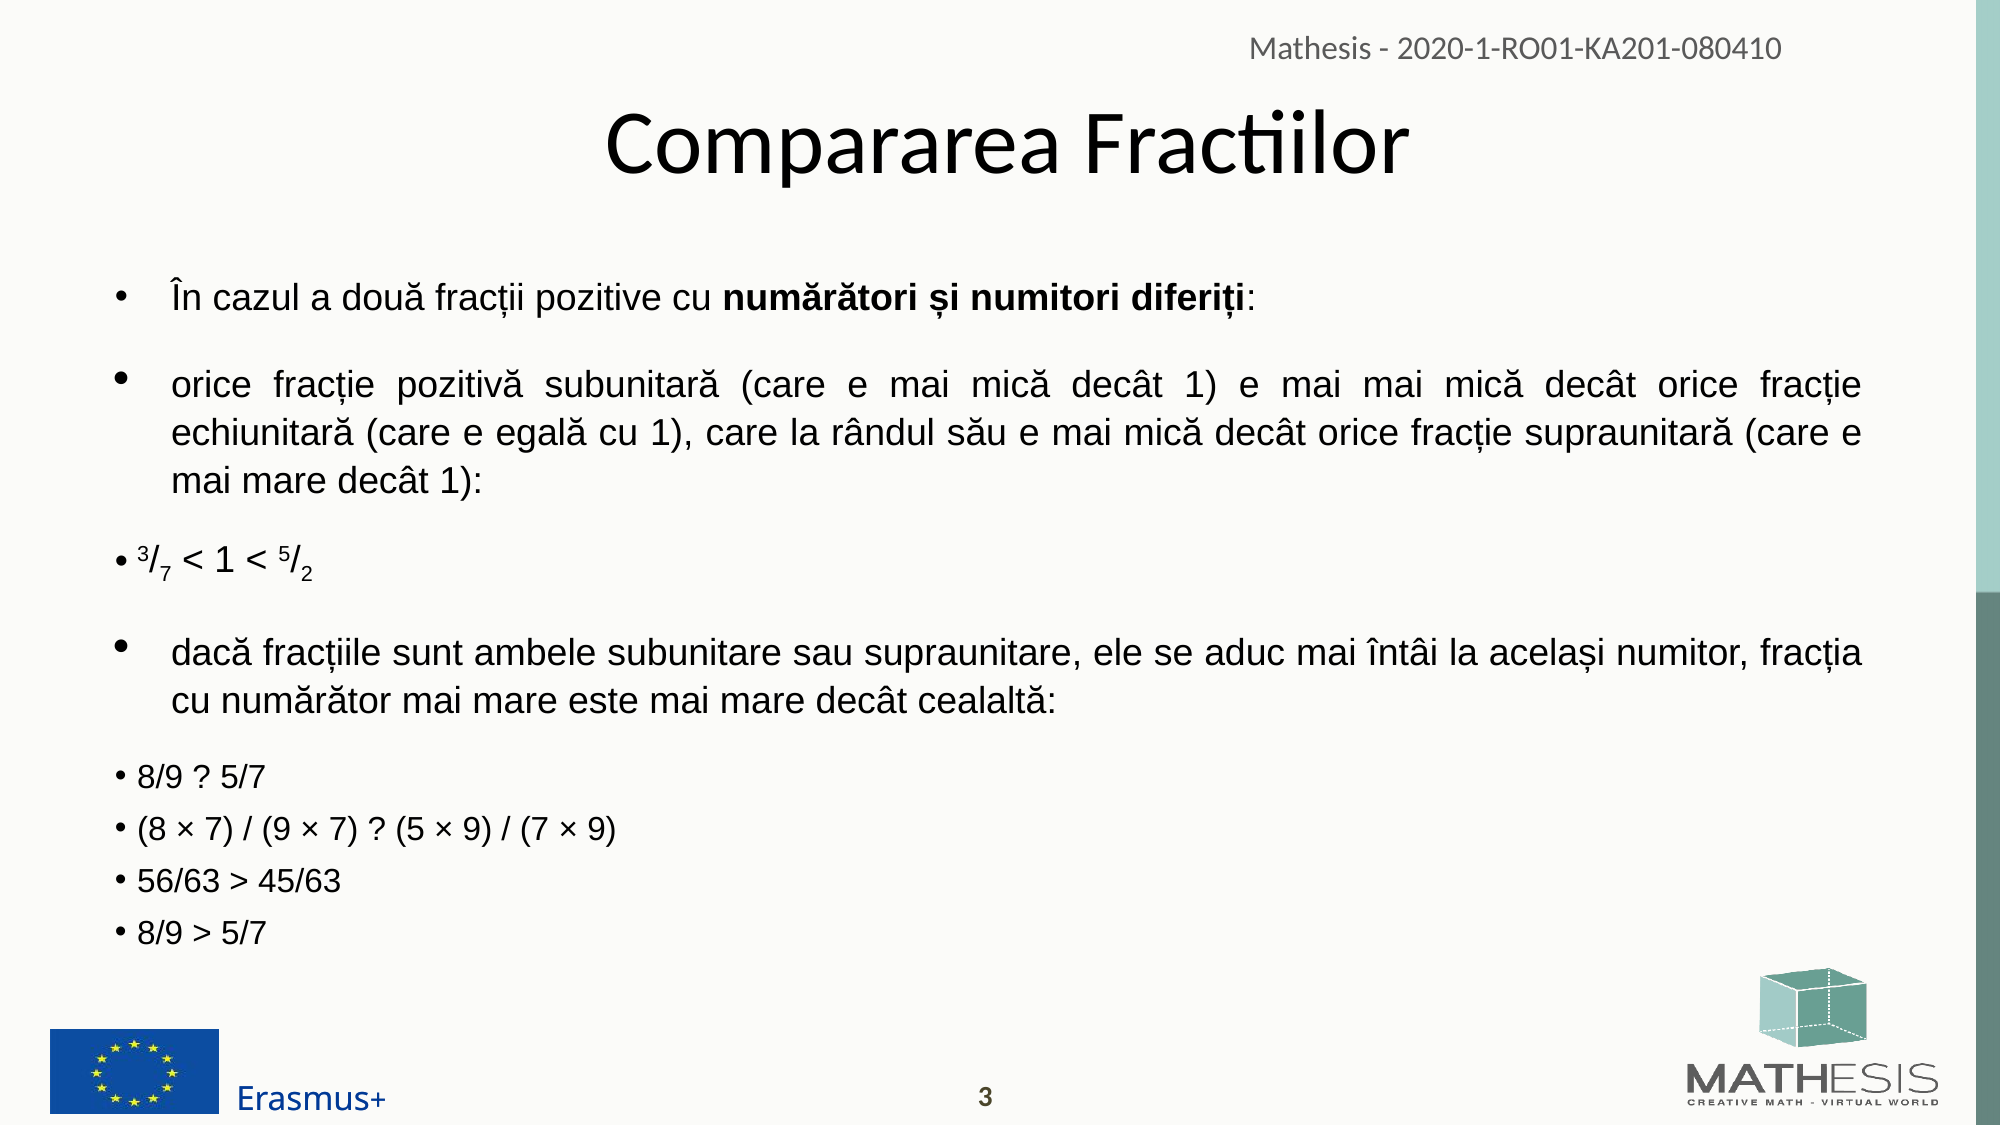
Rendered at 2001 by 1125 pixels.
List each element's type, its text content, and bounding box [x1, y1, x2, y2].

title Compararea Fractiilor [108, 75, 1909, 263]
list În cazul a două fracții pozitive cu numărători și numitori diferiți: orice fracție pozitivă subunitară (care e mai mică decât 1) e mai mai mică decât orice fracție echiunitară (care e egală cu 1), care la rândul său e mai mică decât orice fracție supraunitară (care e mai mare decât 1): 3/7 < 1 < 5/2 dacă fracțiile sunt ambele subunitare sau supraunitare, ele se aduc mai întâi la același numitor, fracția cu numărător mai mare este mai mare decât cealaltă: 8/9 ? 5/7 (8 × 7) / (9 × 7) ? (5 × 9) / (7 × 9) 56/63 > 45/63 8/9 > 5/7 [99, 262, 1900, 1005]
picture [50, 1029, 219, 1114]
